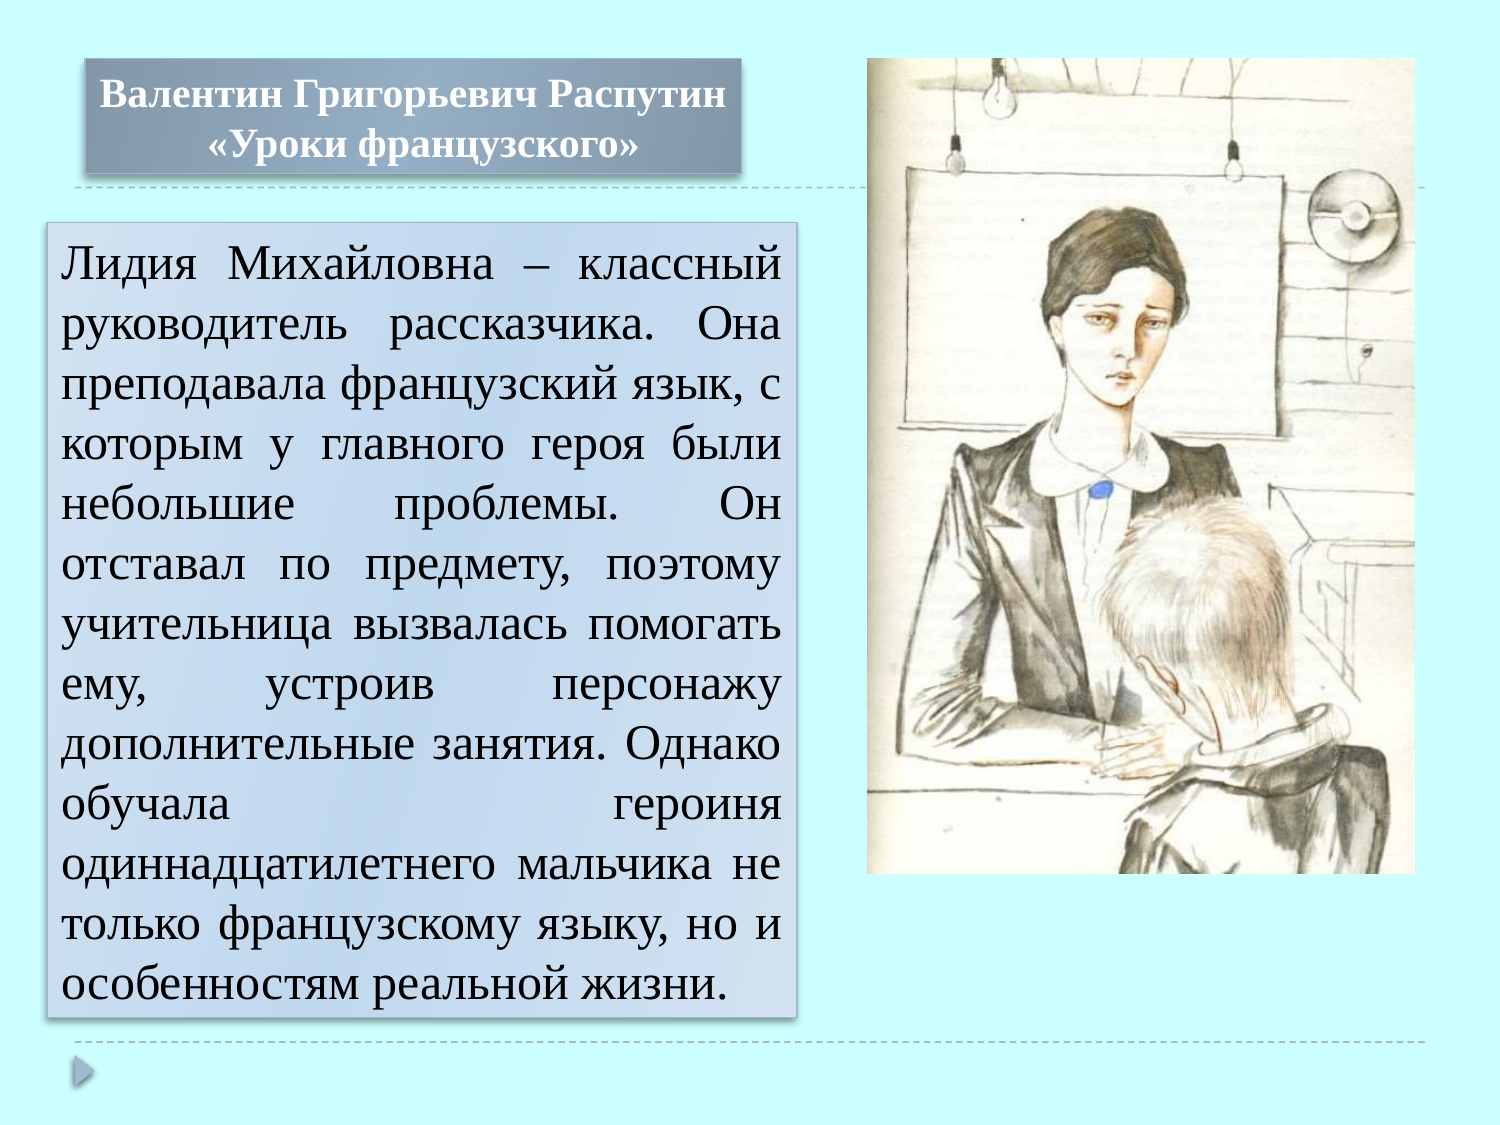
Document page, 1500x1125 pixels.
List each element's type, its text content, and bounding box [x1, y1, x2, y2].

text_box Валентин Григорьевич Распутин «Уроки французского» [84, 58, 742, 174]
picture [866, 58, 1415, 875]
text_box Лидия Михайловна – классный руководитель рассказчика. Она преподавала французский язык, с которым у главного героя были небольшие проблемы. Он отставал по предмету, поэтому учительница вызвалась помогать ему, устроив персонажу дополнительные занятия. Однако обучала героиня одиннадцатилетнего мальчика не только французскому языку, но и особенностям реальной жизни. [46, 222, 798, 1018]
